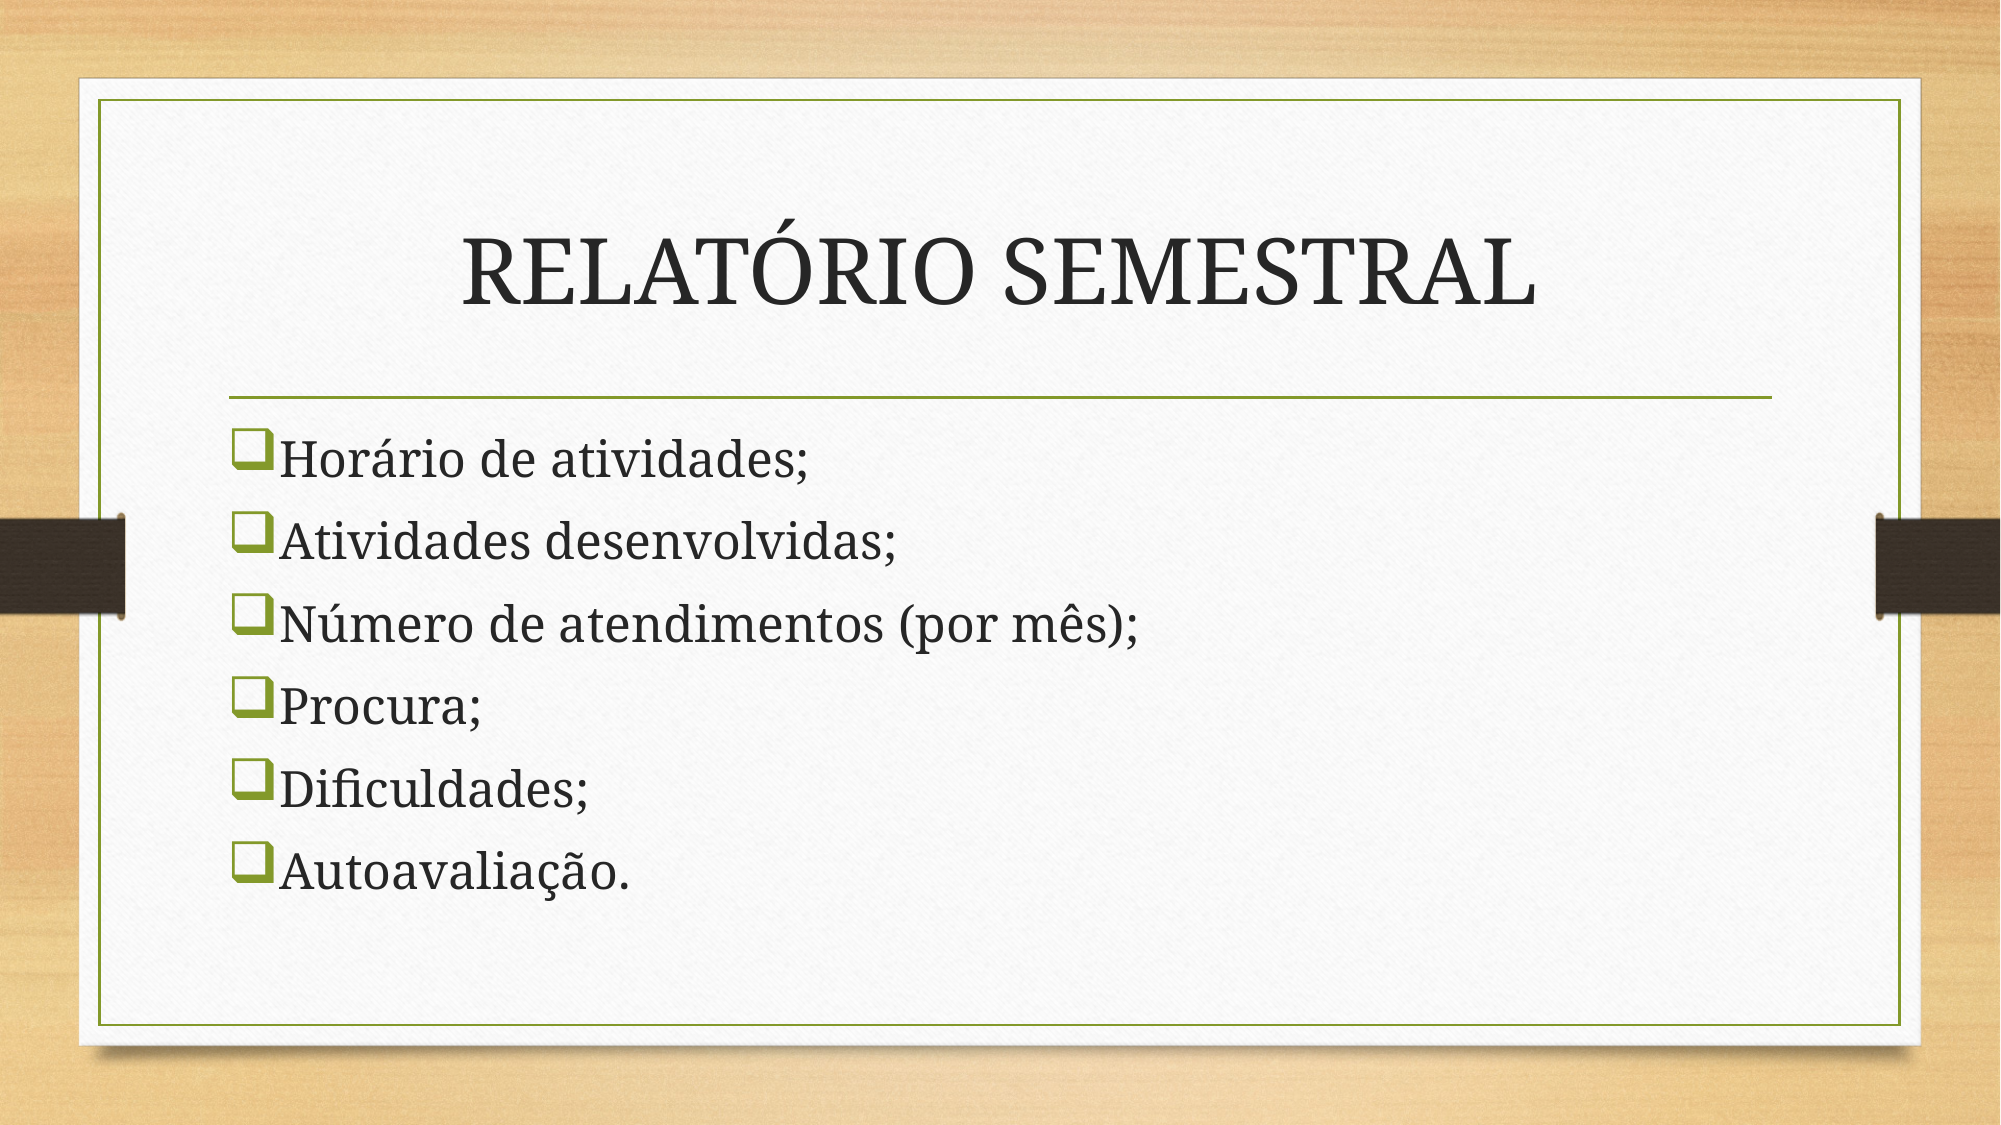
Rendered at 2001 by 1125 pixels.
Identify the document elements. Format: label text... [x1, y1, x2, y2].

list Horário de atividades; Atividades desenvolvidas; Número de atendimentos (por mês); Procura; Dificuldades; Autoavaliação. [212, 419, 1788, 964]
picture [0, 0, 2001, 1125]
title RELATÓRIO SEMESTRAL [212, 161, 1788, 375]
